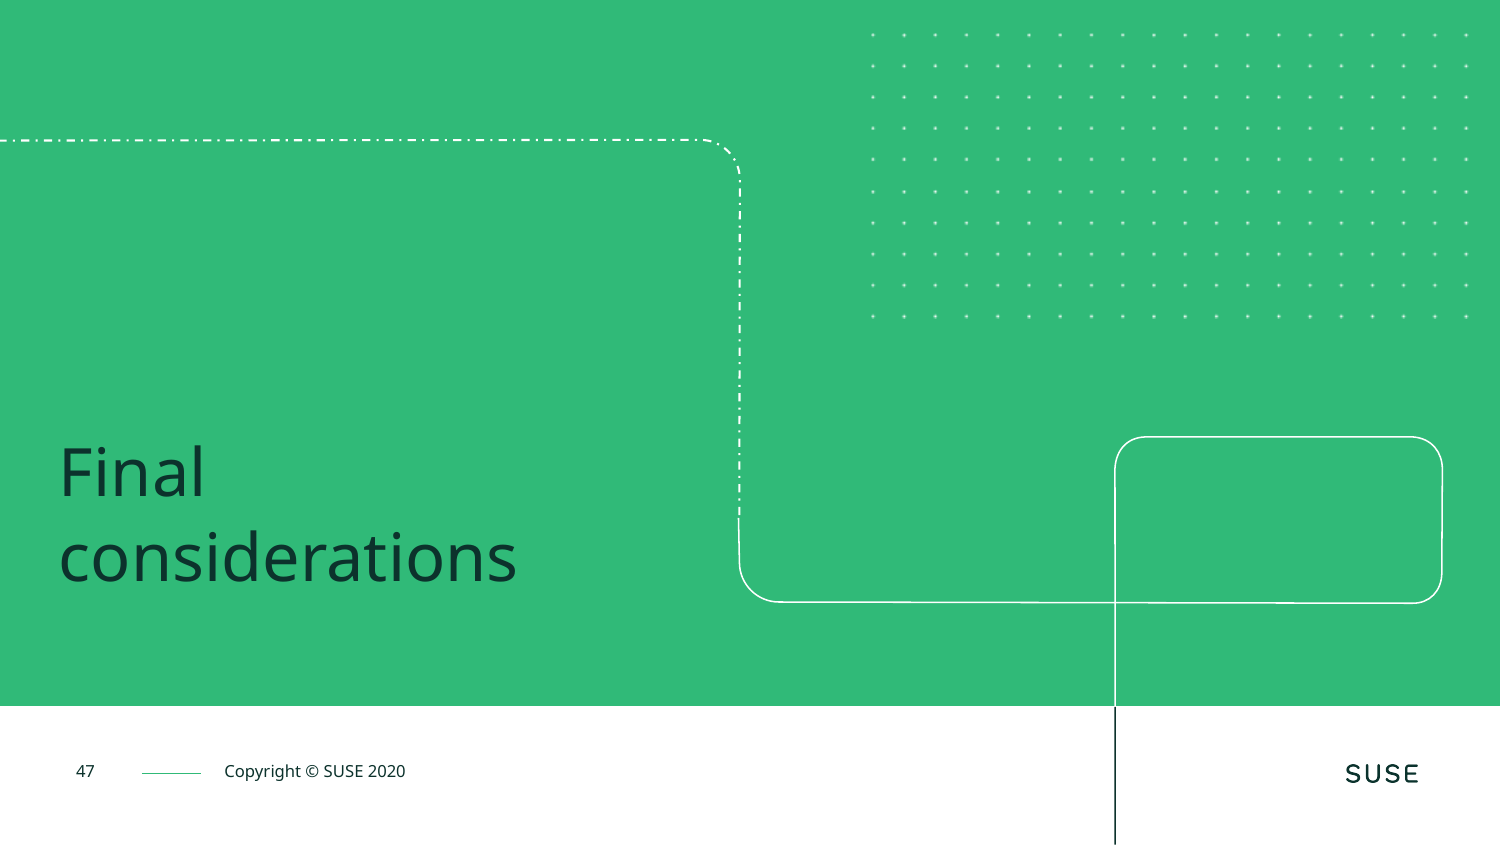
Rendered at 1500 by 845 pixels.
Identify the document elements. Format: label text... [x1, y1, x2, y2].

picture [0, 0, 1500, 706]
picture [1346, 764, 1418, 783]
text_box Final considerations [58, 307, 615, 596]
picture [1116, 438, 1441, 602]
